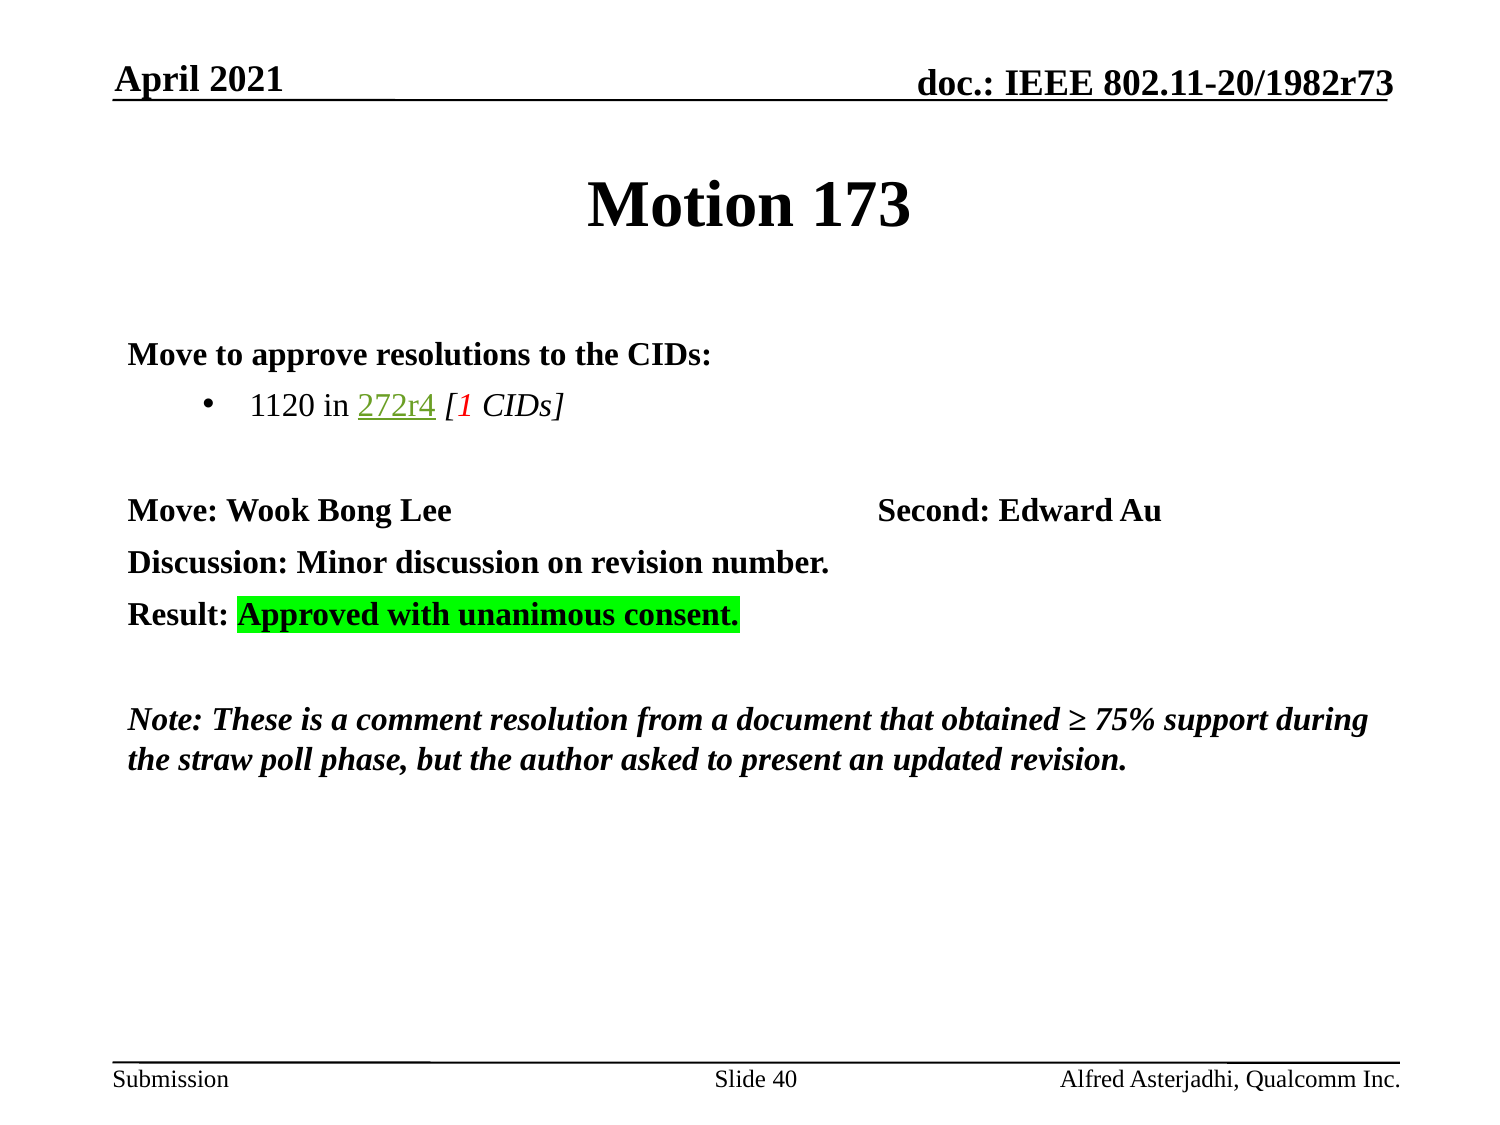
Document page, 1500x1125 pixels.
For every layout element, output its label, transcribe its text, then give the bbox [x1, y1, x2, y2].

footer Alfred Asterjadhi, Qualcomm Inc. [878, 1061, 1402, 1093]
list Move to approve resolutions to the CIDs: 1120 in 272r4 [1 CIDs] Move: Wook Bong Lee Second: Edward Au Discussion: Minor discussion on revision number. Result: Approved with unanimous consent. Note: These is a comment resolution from a document that obtained ≥ 75% support during the straw poll phase, but the author asked to present an updated revision. [112, 324, 1388, 1000]
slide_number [114, 54, 423, 100]
slide_number Slide 40 [712, 1061, 800, 1123]
title Motion 173 [112, 112, 1388, 288]
